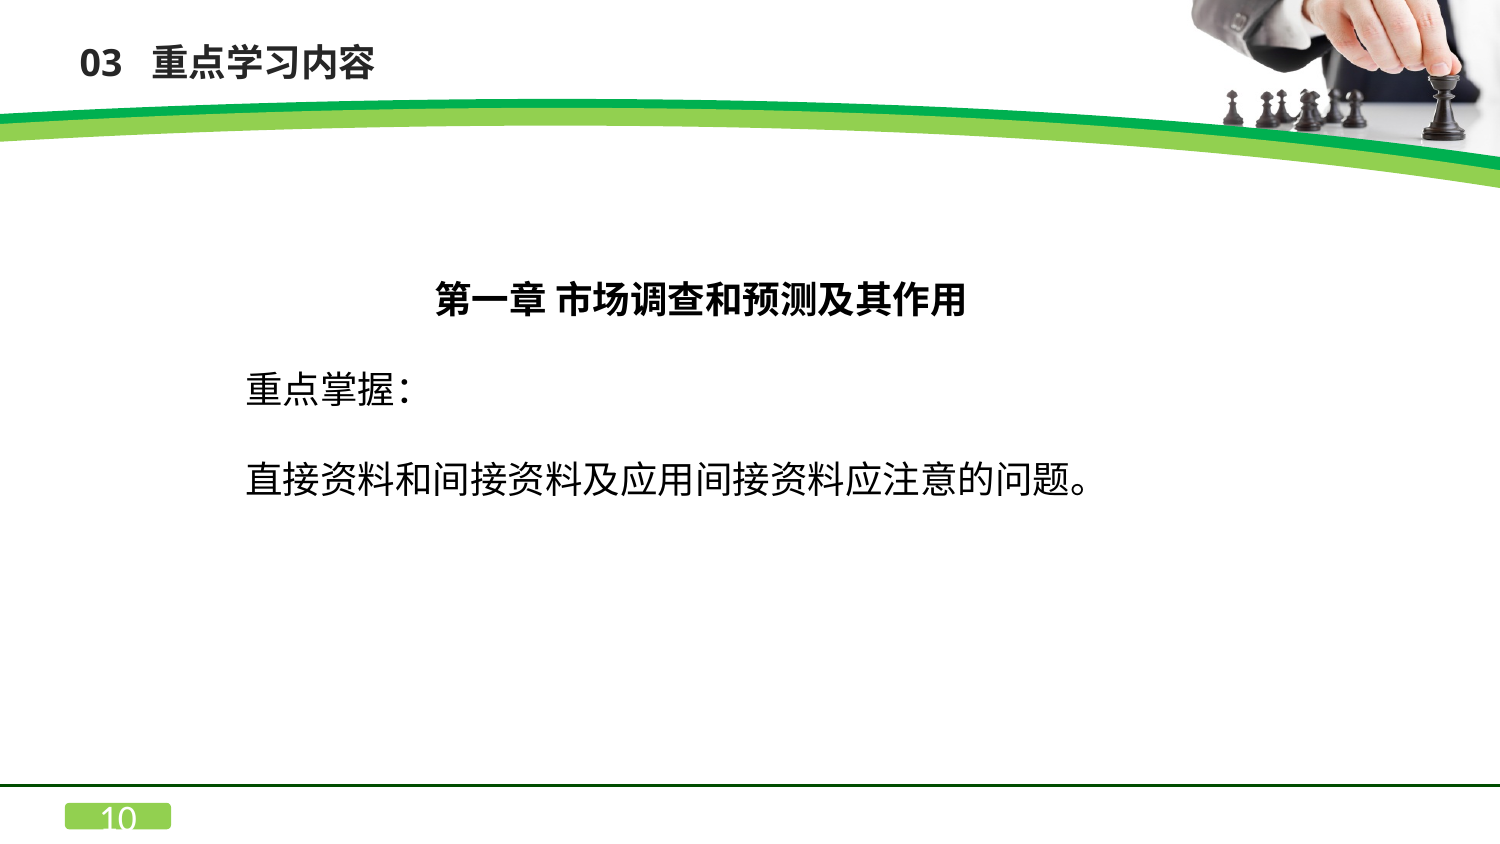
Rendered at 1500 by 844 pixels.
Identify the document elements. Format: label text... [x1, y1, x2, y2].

text_box 第一章 市场调查和预测及其作用 重点掌握： 直接资料和间接资料及应用间接资料应注意的问题。 [230, 268, 1172, 598]
picture [1187, 151, 1245, 157]
picture [1187, 0, 1500, 156]
text_box 03 重点学习内容 [64, 32, 715, 92]
